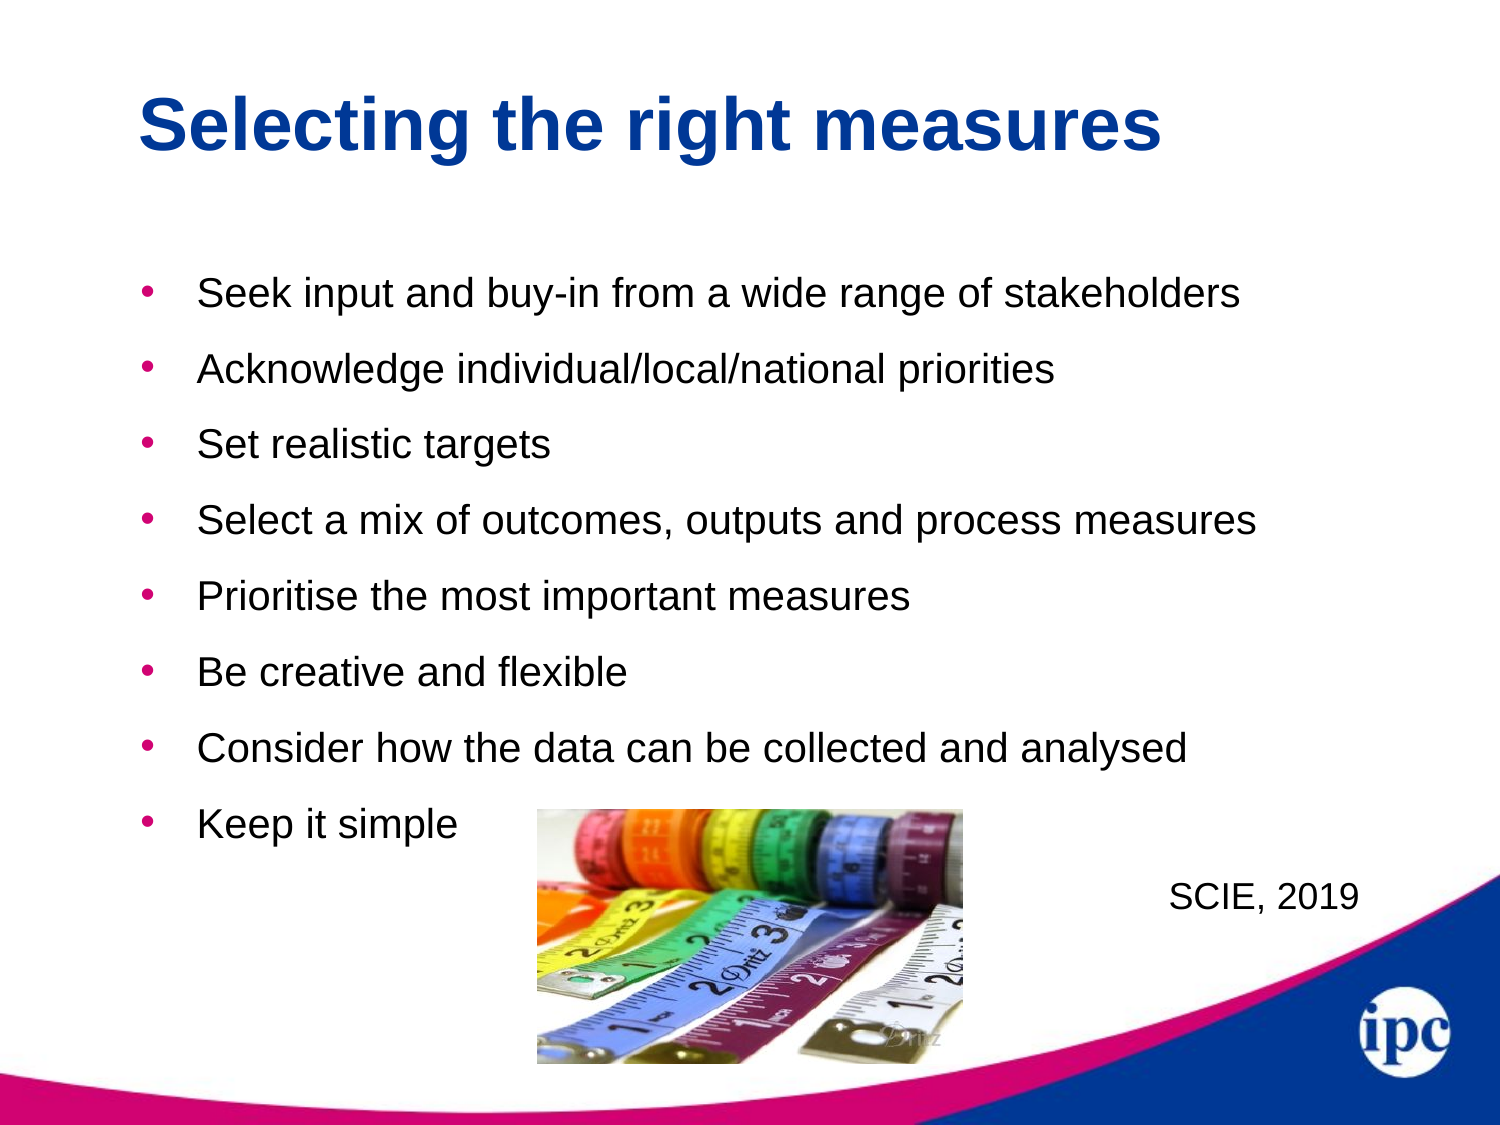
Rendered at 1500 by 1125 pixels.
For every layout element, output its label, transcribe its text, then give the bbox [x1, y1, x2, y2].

picture [0, 0, 1500, 1125]
title Selecting the right measures [123, 78, 1376, 176]
list Seek input and buy-in from a wide range of stakeholders Acknowledge individual/local/national priorities Set realistic targets Select a mix of outcomes, outputs and process measures Prioritise the most important measures Be creative and flexible Consider how the data can be collected and analysed Keep it simple SCIE, 2019 [125, 253, 1375, 876]
